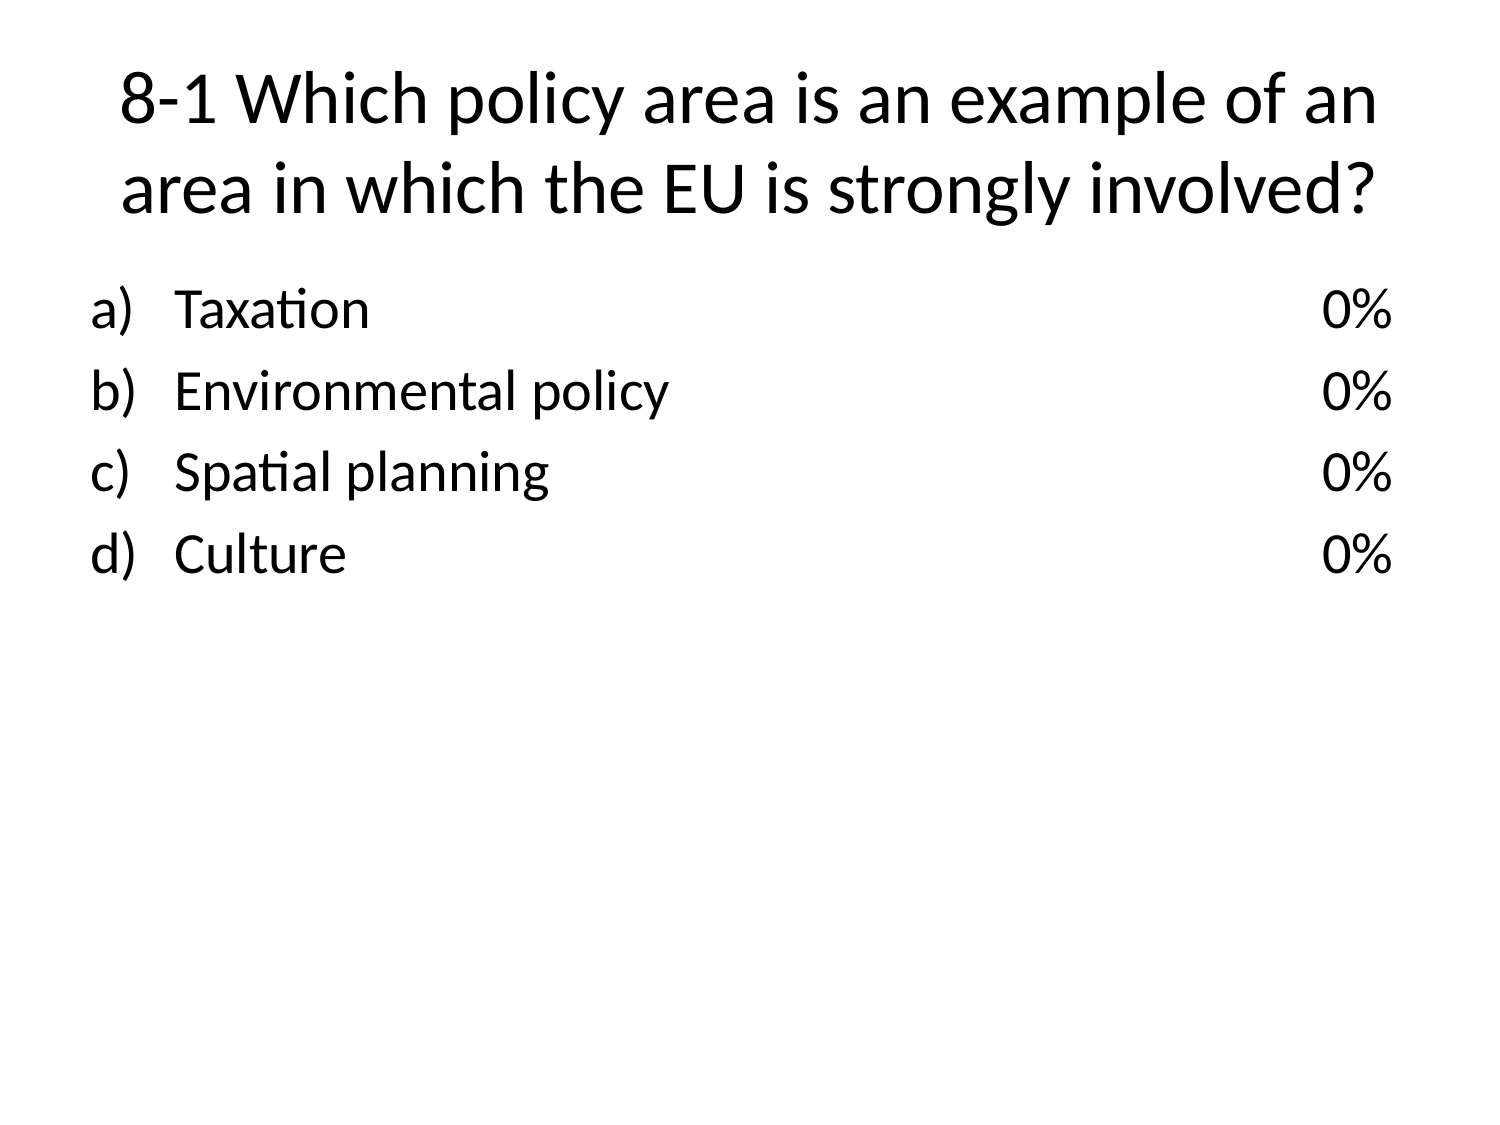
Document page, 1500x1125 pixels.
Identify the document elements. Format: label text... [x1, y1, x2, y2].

list Taxation Environmental policy Spatial planning Culture [74, 262, 1117, 604]
list 0% 0% 0% 0% [1124, 262, 1409, 1006]
title 8-1 Which policy area is an example of an area in which the EU is strongly involved? [74, 37, 1426, 241]
